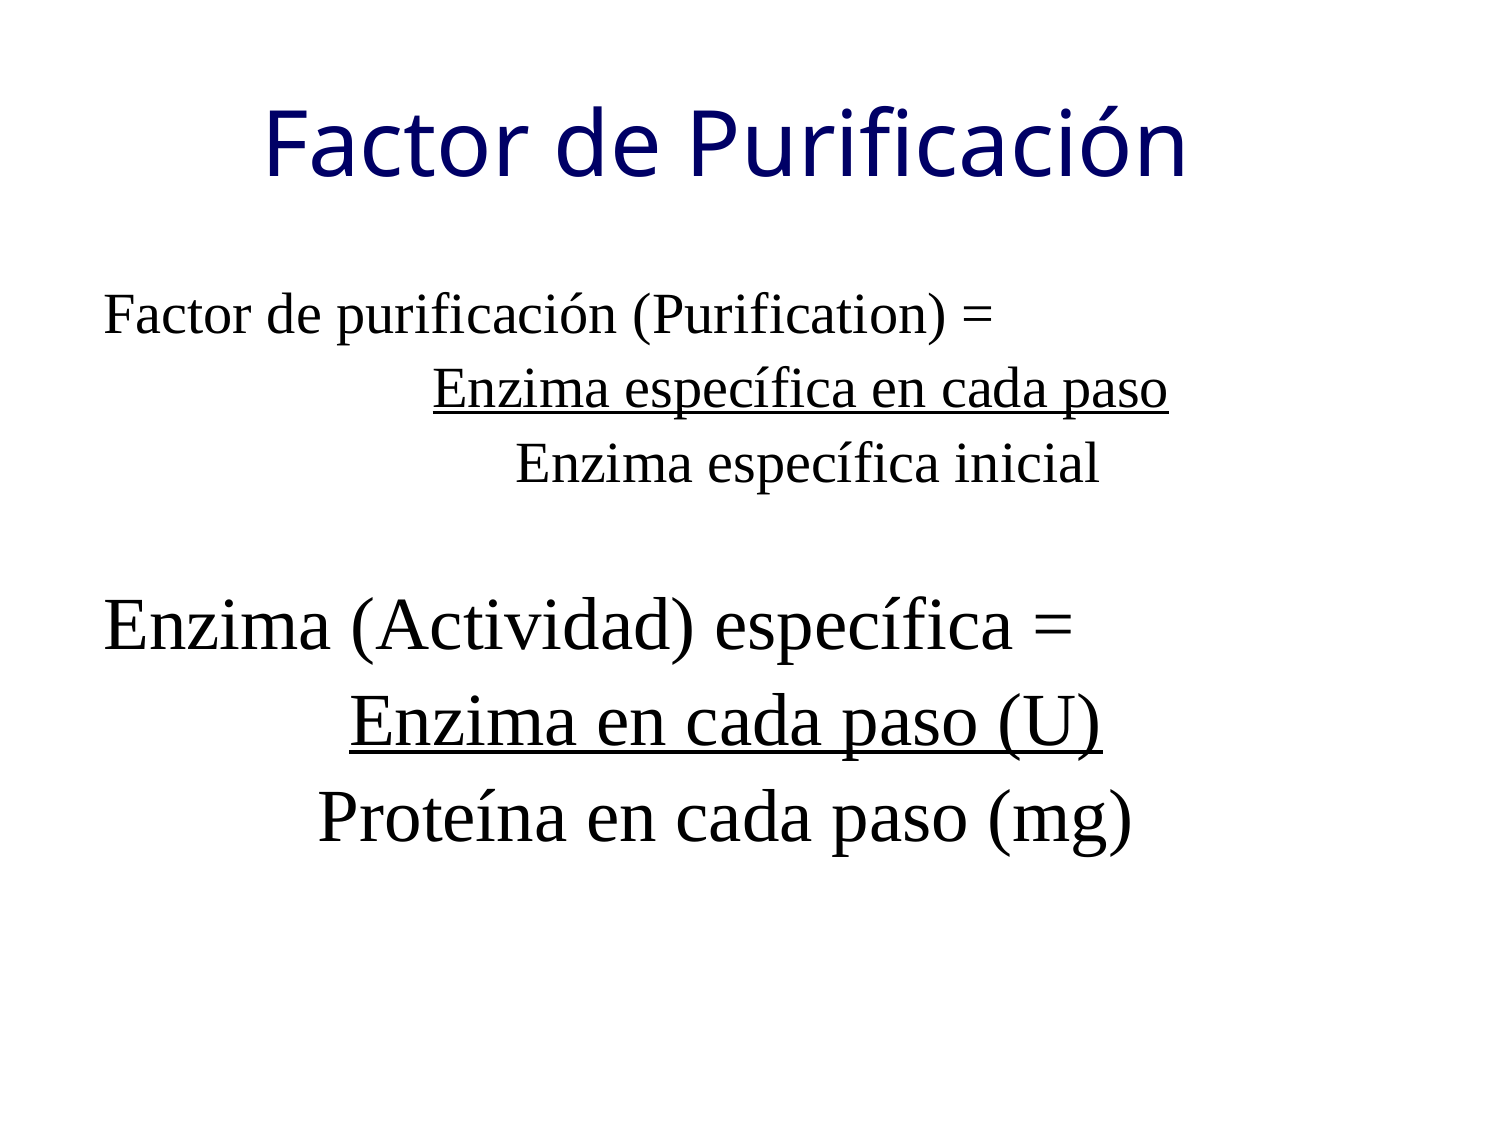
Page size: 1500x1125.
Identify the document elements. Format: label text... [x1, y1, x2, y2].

list Factor de Purificación Factor de purificación (Purification) = Enzima específica en cada paso Enzima específica inicial Enzima (Actividad) específica = Enzima en cada paso (U) Proteína en cada paso (mg) [88, 89, 1364, 1071]
